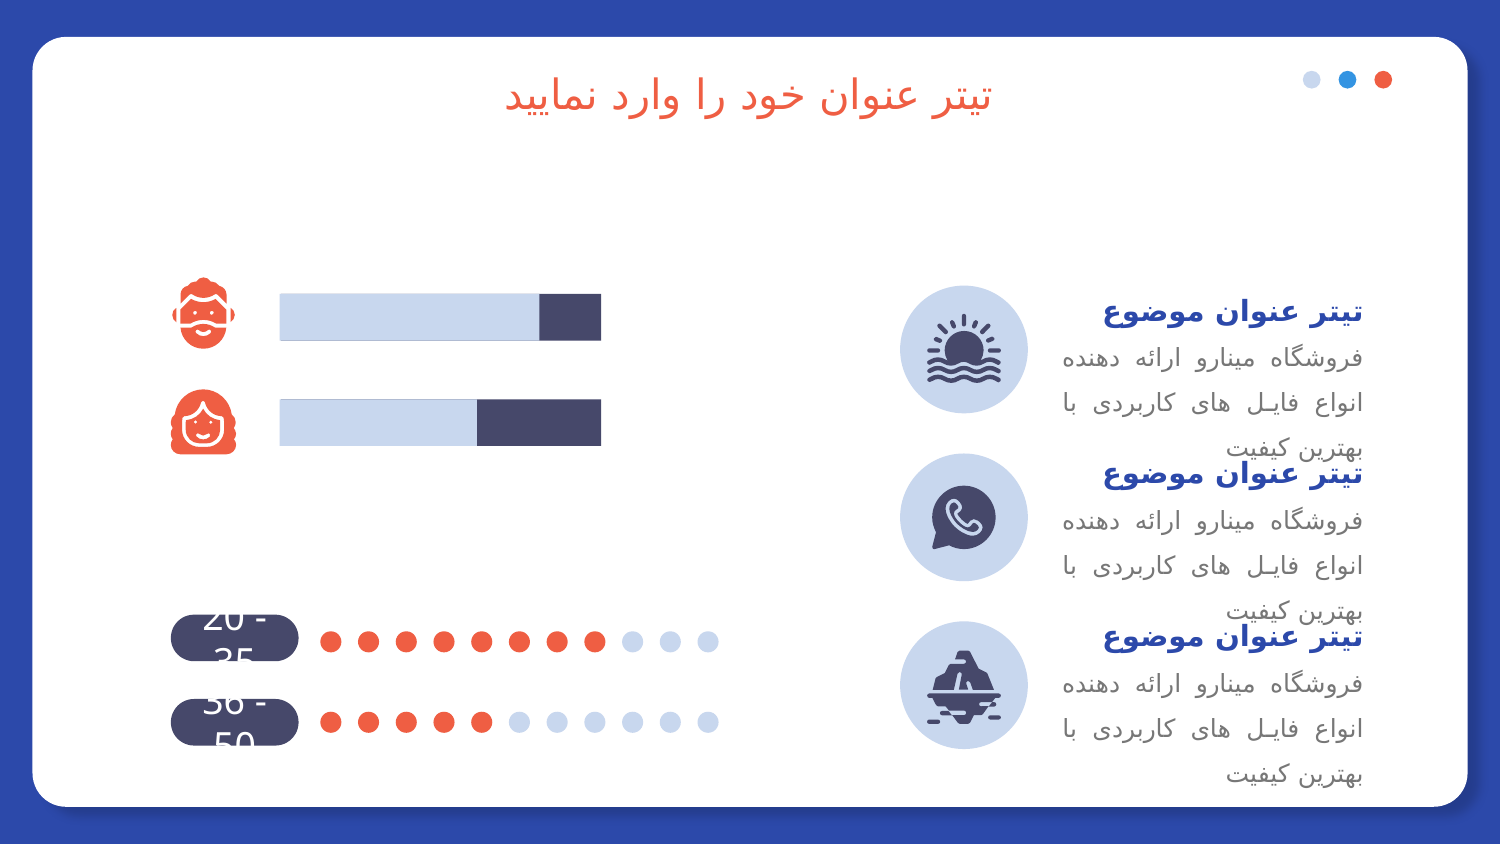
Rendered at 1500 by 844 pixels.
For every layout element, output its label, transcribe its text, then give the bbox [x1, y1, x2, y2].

text_box تیتر عنوان موضوع فروشگاه مینارو ارائه دهنده انواع فایل های کاربردی با بهترین کیفیت [1040, 429, 1379, 592]
text_box 36 - 50 [170, 698, 299, 746]
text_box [319, 631, 719, 653]
text_box [477, 399, 602, 446]
text_box تیتر عنوان موضوع فروشگاه مینارو ارائه دهنده انواع فایل های کاربردی با بهترین کیفیت [1040, 592, 1379, 795]
text_box [900, 285, 1028, 414]
text_box [900, 621, 1028, 750]
text_box [279, 399, 477, 446]
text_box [319, 711, 719, 734]
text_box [926, 313, 1002, 384]
text_box تیتر عنوان موضوع فروشگاه مینارو ارائه دهنده انواع فایل های کاربردی با بهترین کیفیت [1040, 266, 1379, 429]
text_box 20 - 35 [170, 614, 299, 662]
text_box [279, 293, 540, 341]
text_box تیتر عنوان خود را وارد نمایید [31, 60, 1466, 126]
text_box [171, 277, 236, 349]
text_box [931, 485, 996, 550]
text_box [900, 453, 1028, 582]
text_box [170, 389, 237, 455]
text_box [540, 293, 602, 341]
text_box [926, 650, 1002, 725]
